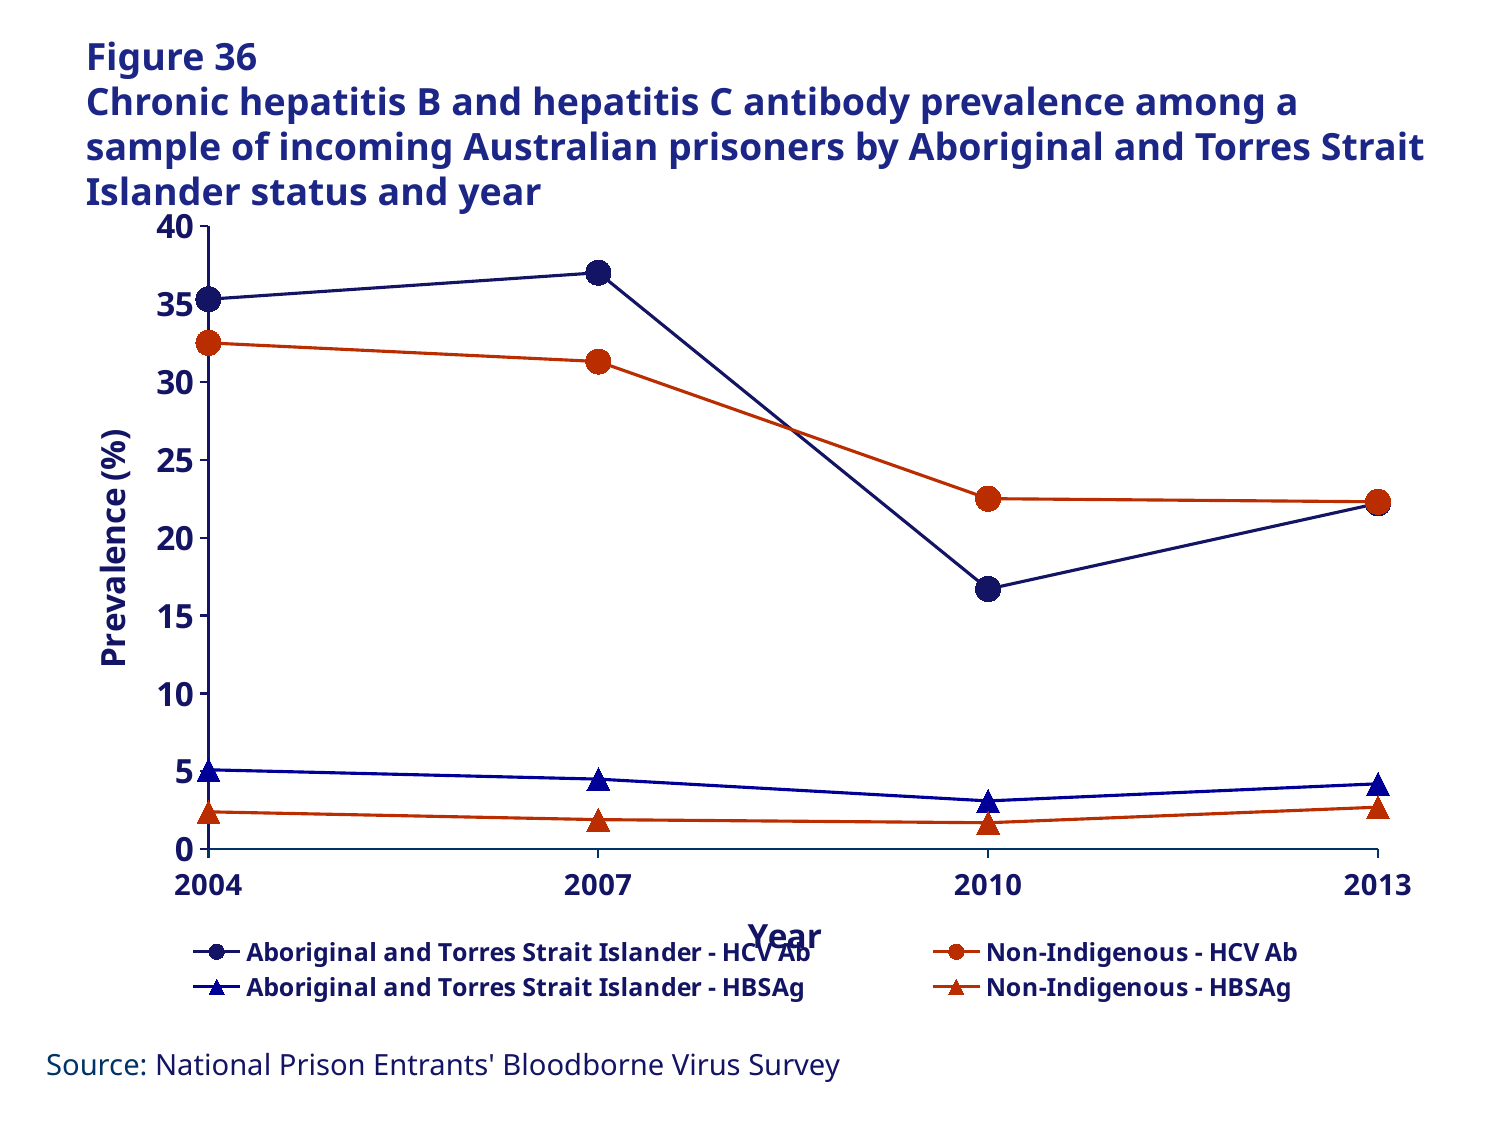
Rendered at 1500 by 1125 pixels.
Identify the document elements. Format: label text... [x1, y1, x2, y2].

text_box Source: National Prison Entrants' Bloodborne Virus Survey [31, 1039, 1063, 1089]
chart [80, 182, 1428, 1005]
title Figure 36 Chronic hepatitis B and hepatitis C antibody prevalence among a sample of incoming Australian prisoners by Aboriginal and Torres Strait Islander status and year [70, 25, 1446, 225]
